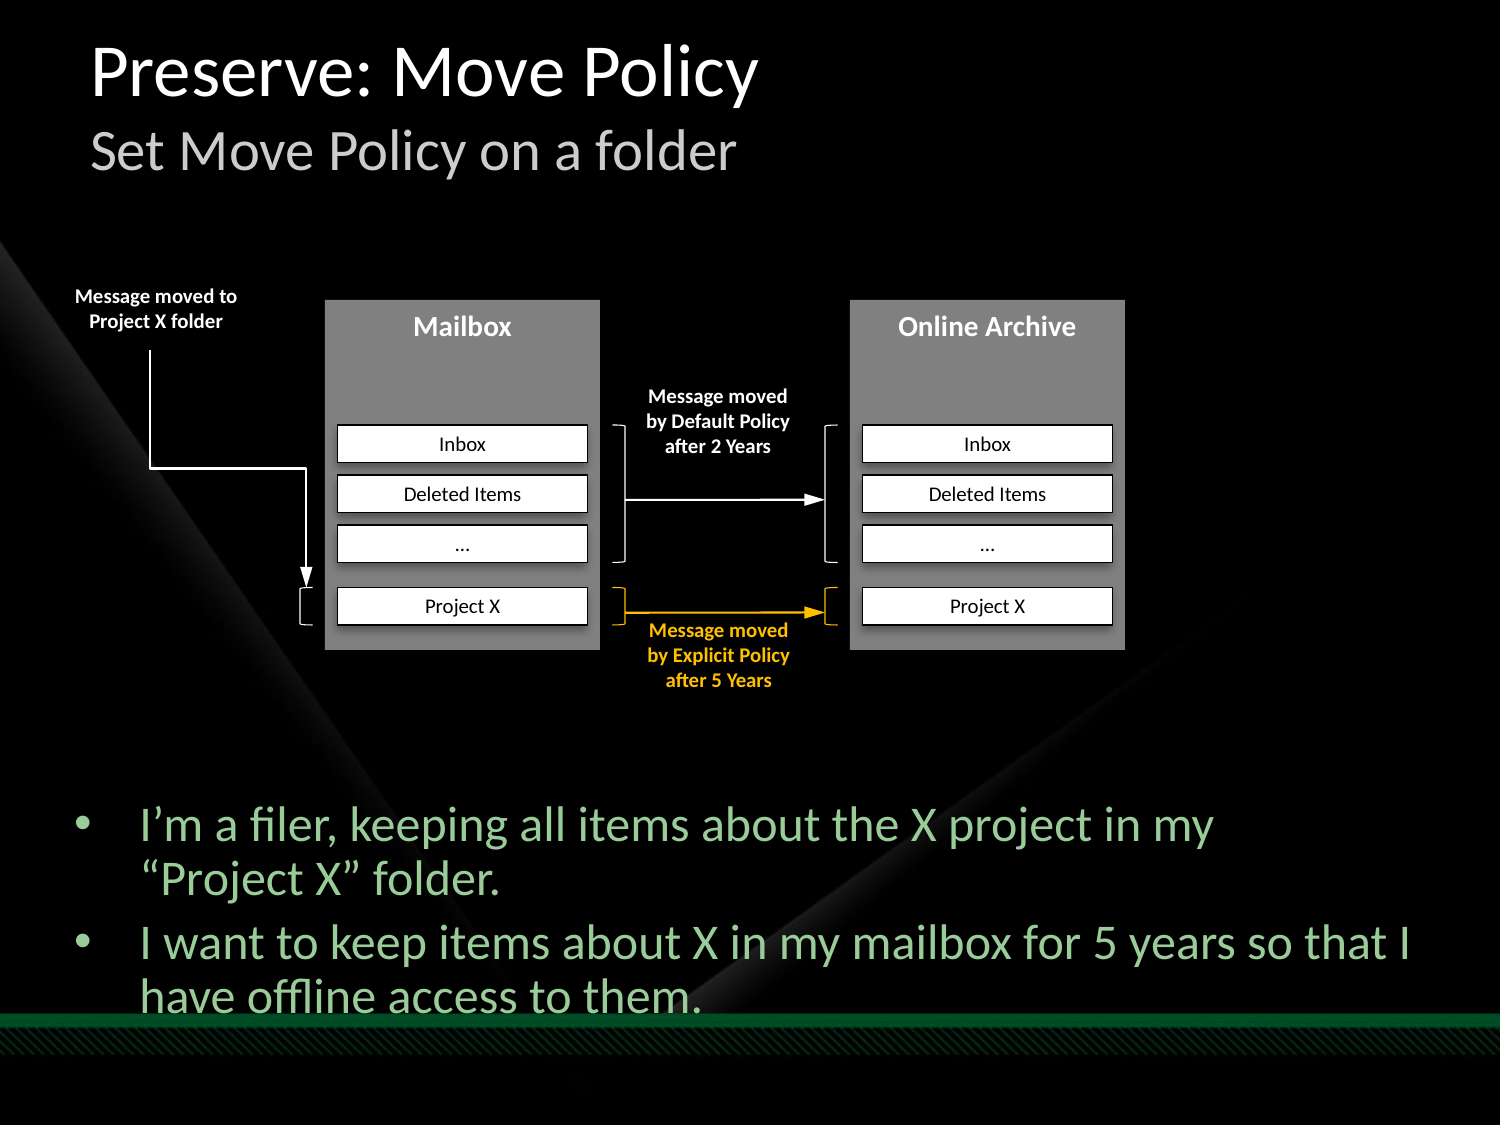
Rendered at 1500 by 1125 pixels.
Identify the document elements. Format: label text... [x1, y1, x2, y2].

text_box [612, 424, 626, 564]
text_box [824, 586, 838, 626]
text_box Online Archive [849, 299, 1126, 651]
picture [0, 0, 1500, 1125]
text_box … [354, 524, 588, 563]
text_box [824, 424, 838, 564]
text_box Message moved by Explicit Policy after 5 Years [624, 621, 813, 699]
text_box Project X [862, 587, 1113, 626]
text_box Mailbox [324, 299, 601, 651]
text_box Deleted Items [359, 474, 588, 513]
text_box Message moved to Project X folder [49, 274, 263, 340]
text_box Preserve: Move Policy Set Move Policy on a folder [75, 12, 1365, 247]
text_box Project X [337, 587, 588, 626]
text_box … [862, 524, 1113, 563]
text_box Message moved by Default Policy after 2 Years [624, 375, 811, 465]
text_box Deleted Items [862, 474, 1113, 513]
text_box Inbox [862, 424, 1113, 463]
list I’m a filer, keeping all items about the X project in my “Project X” folder. I want to keep items about X in my mailbox for 5 years so that I have offline access to them. [74, 798, 1450, 1029]
text_box Inbox [359, 424, 588, 463]
text_box [299, 586, 313, 626]
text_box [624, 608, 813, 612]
text_box [612, 586, 626, 626]
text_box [96, 402, 354, 554]
